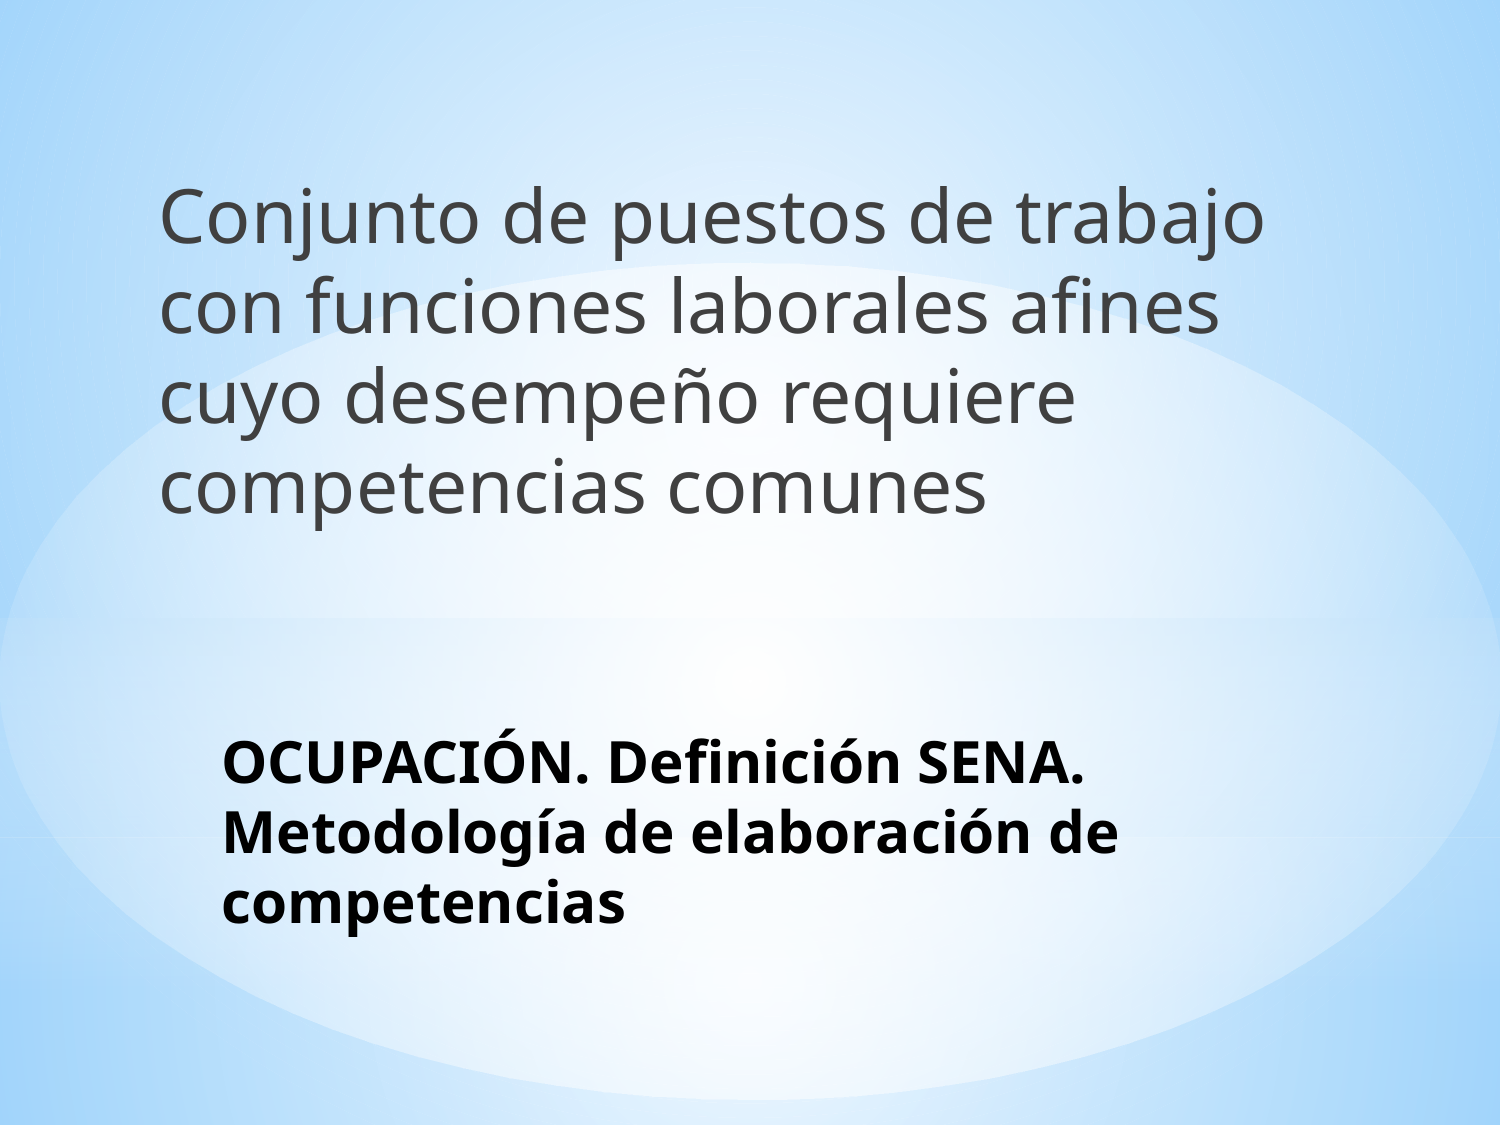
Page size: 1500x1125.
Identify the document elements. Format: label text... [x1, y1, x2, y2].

title OCUPACIÓN. Definición SENA. Metodología de elaboración de competencias [206, 717, 1459, 905]
list Conjunto de puestos de trabajo con funciones laborales afines cuyo desempeño requiere competencias comunes [135, 160, 1306, 690]
